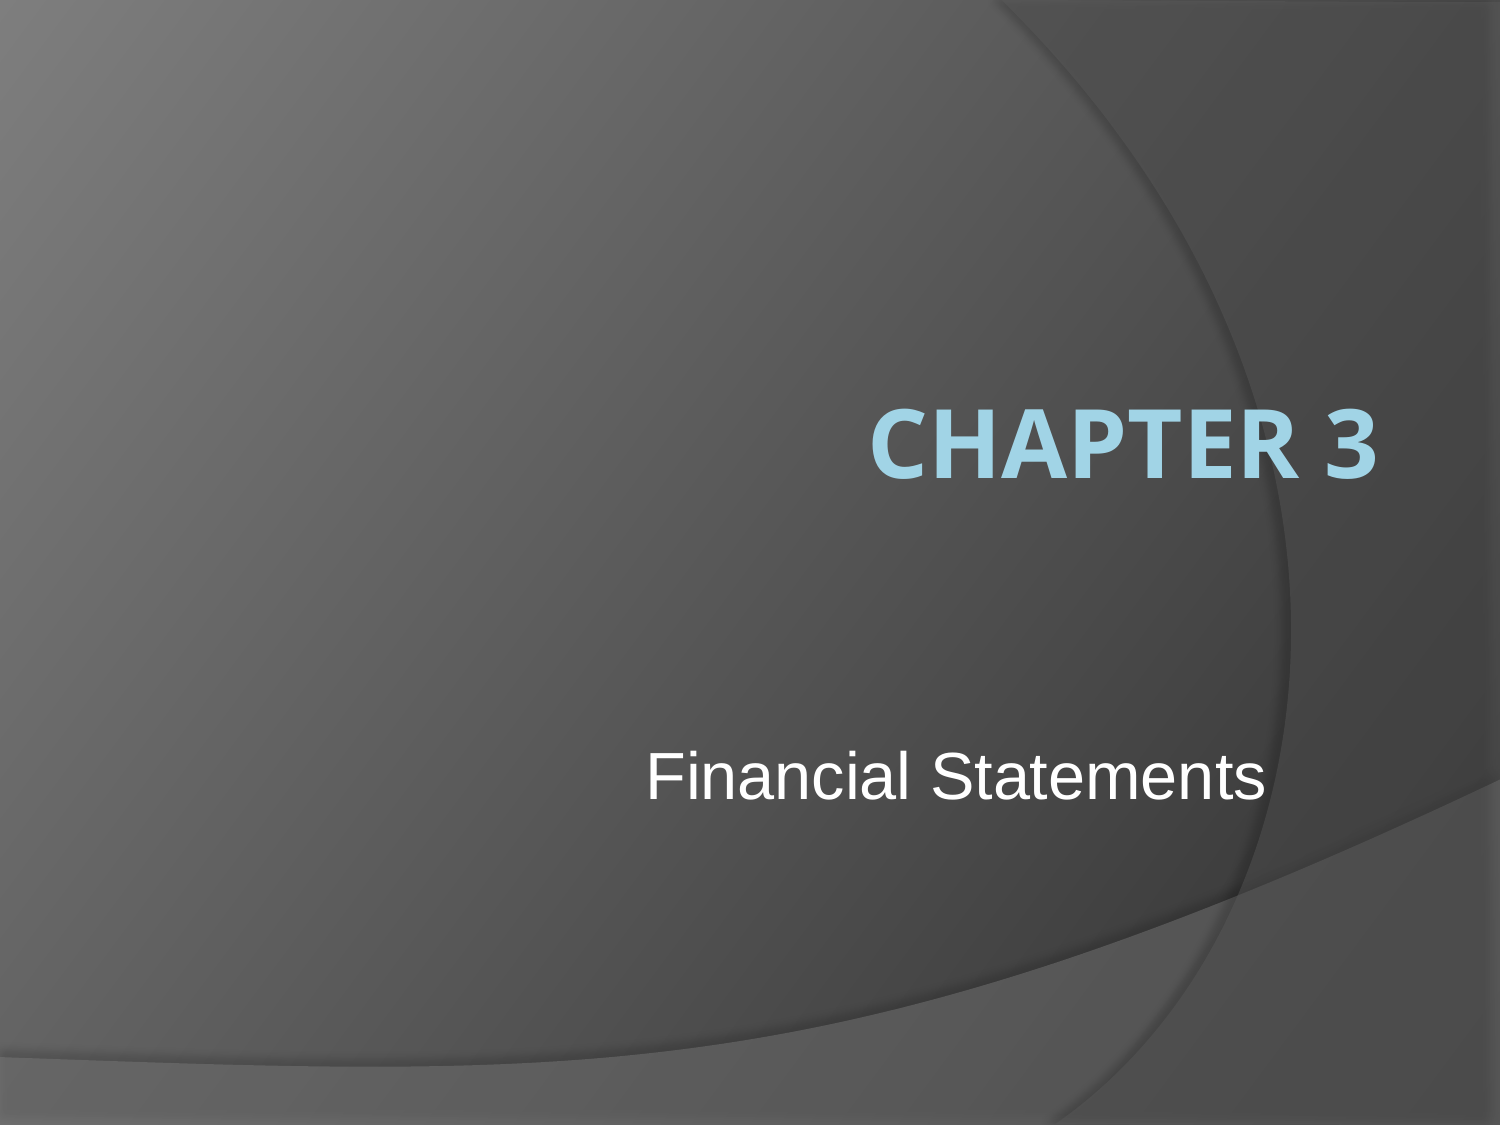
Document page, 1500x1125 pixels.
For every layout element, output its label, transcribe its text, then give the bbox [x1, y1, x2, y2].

title Chapter 3 [112, 375, 1388, 563]
subtitle Financial Statements [225, 525, 1275, 813]
